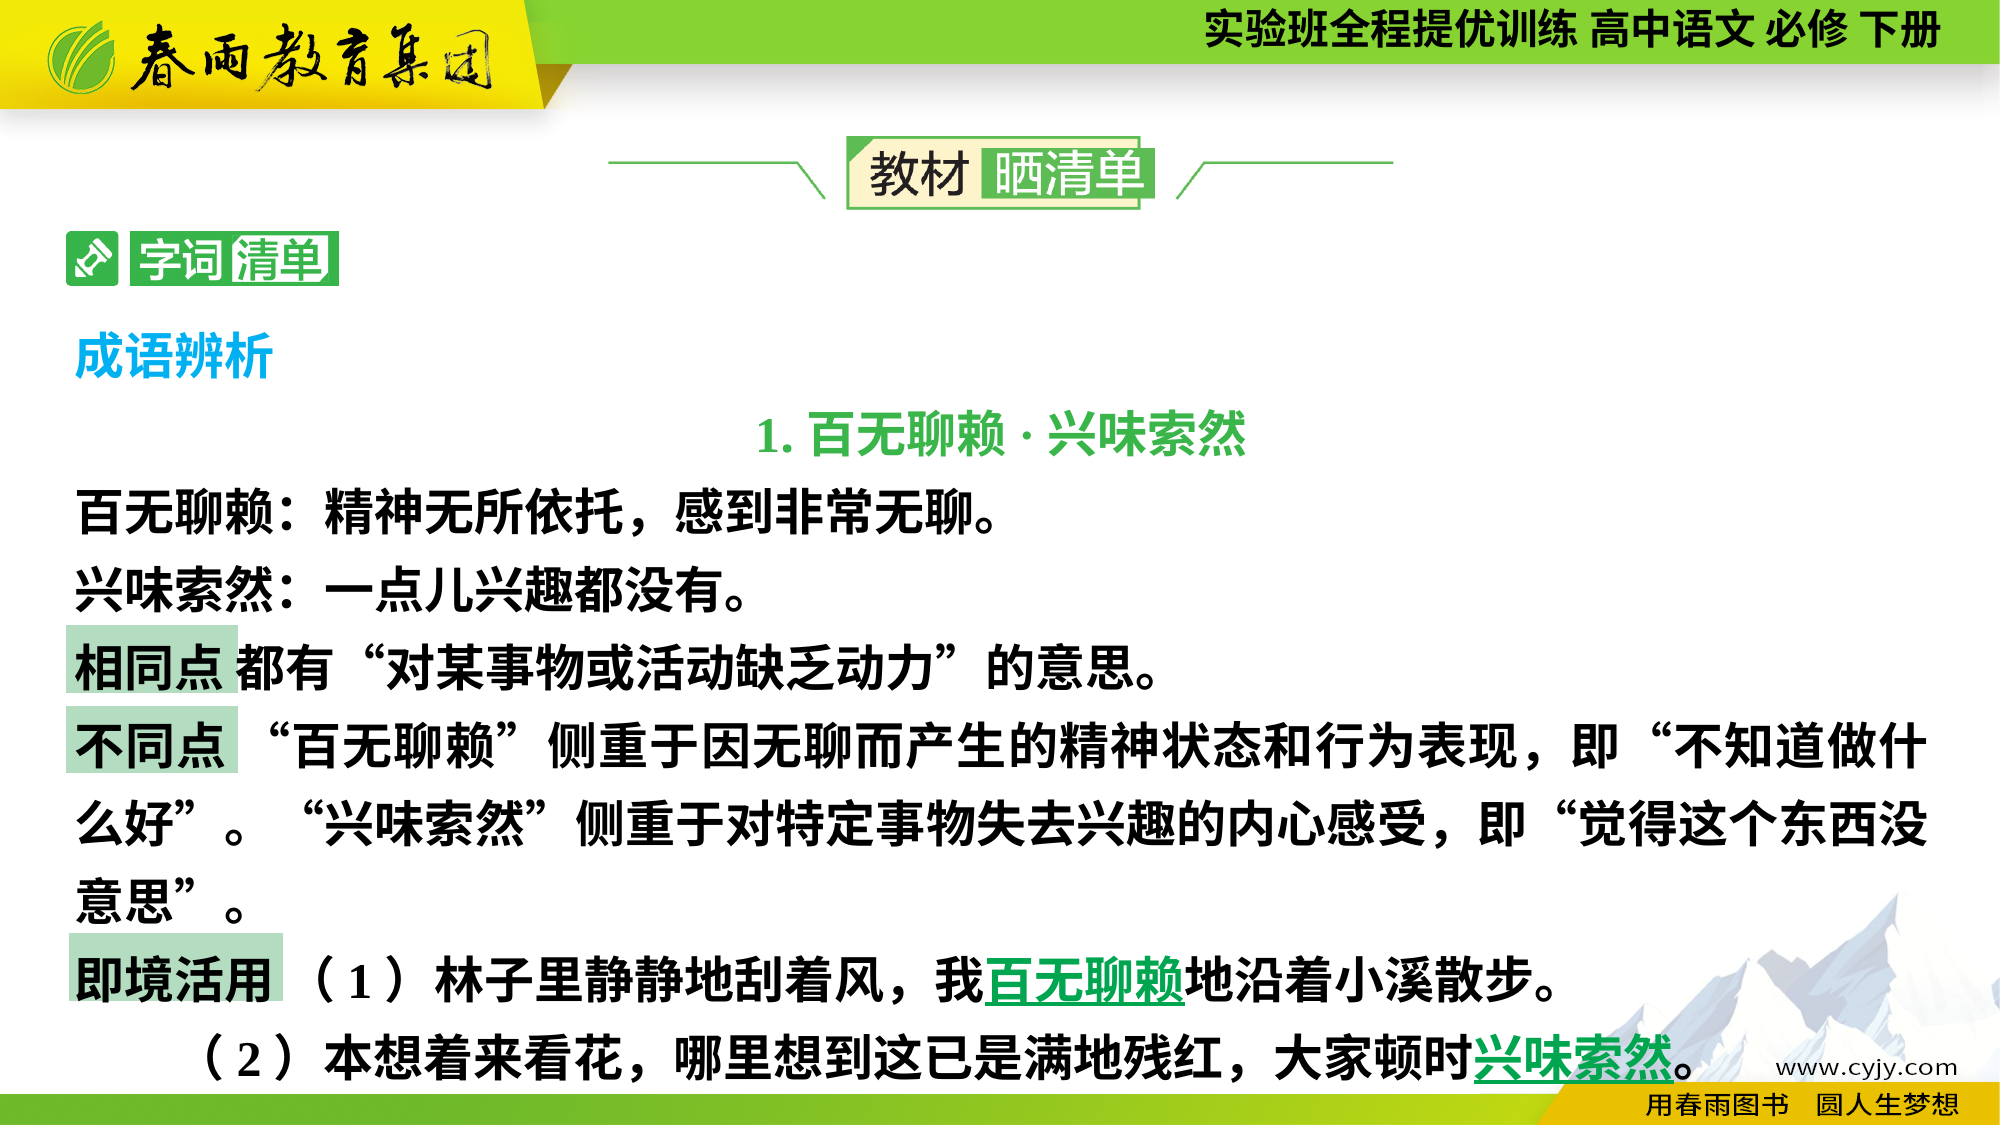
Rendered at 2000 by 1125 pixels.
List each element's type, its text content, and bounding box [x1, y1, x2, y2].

picture [0, 0, 2000, 1125]
list 成语辨析 1.百无聊赖·兴味索然 百无聊赖：精神无所依托，感到非常无聊。 兴味索然：一点儿兴趣都没有。 相同点 都有“对某事物或活动缺乏动力”的意思。 不同点 “百无聊赖”侧重于因无聊而产生的精神状态和行为表现，即“不知道做什么好”。“兴味索然”侧重于对特定事物失去兴趣的内心感受，即“觉得这个东西没意思”。 即境活用 （1）林子里静静地刮着风，我百无聊赖地沿着小溪散步。 （2）本想着来看花，哪里想到这已是满地残红，大家顿时兴味索然。 [59, 299, 1944, 1094]
